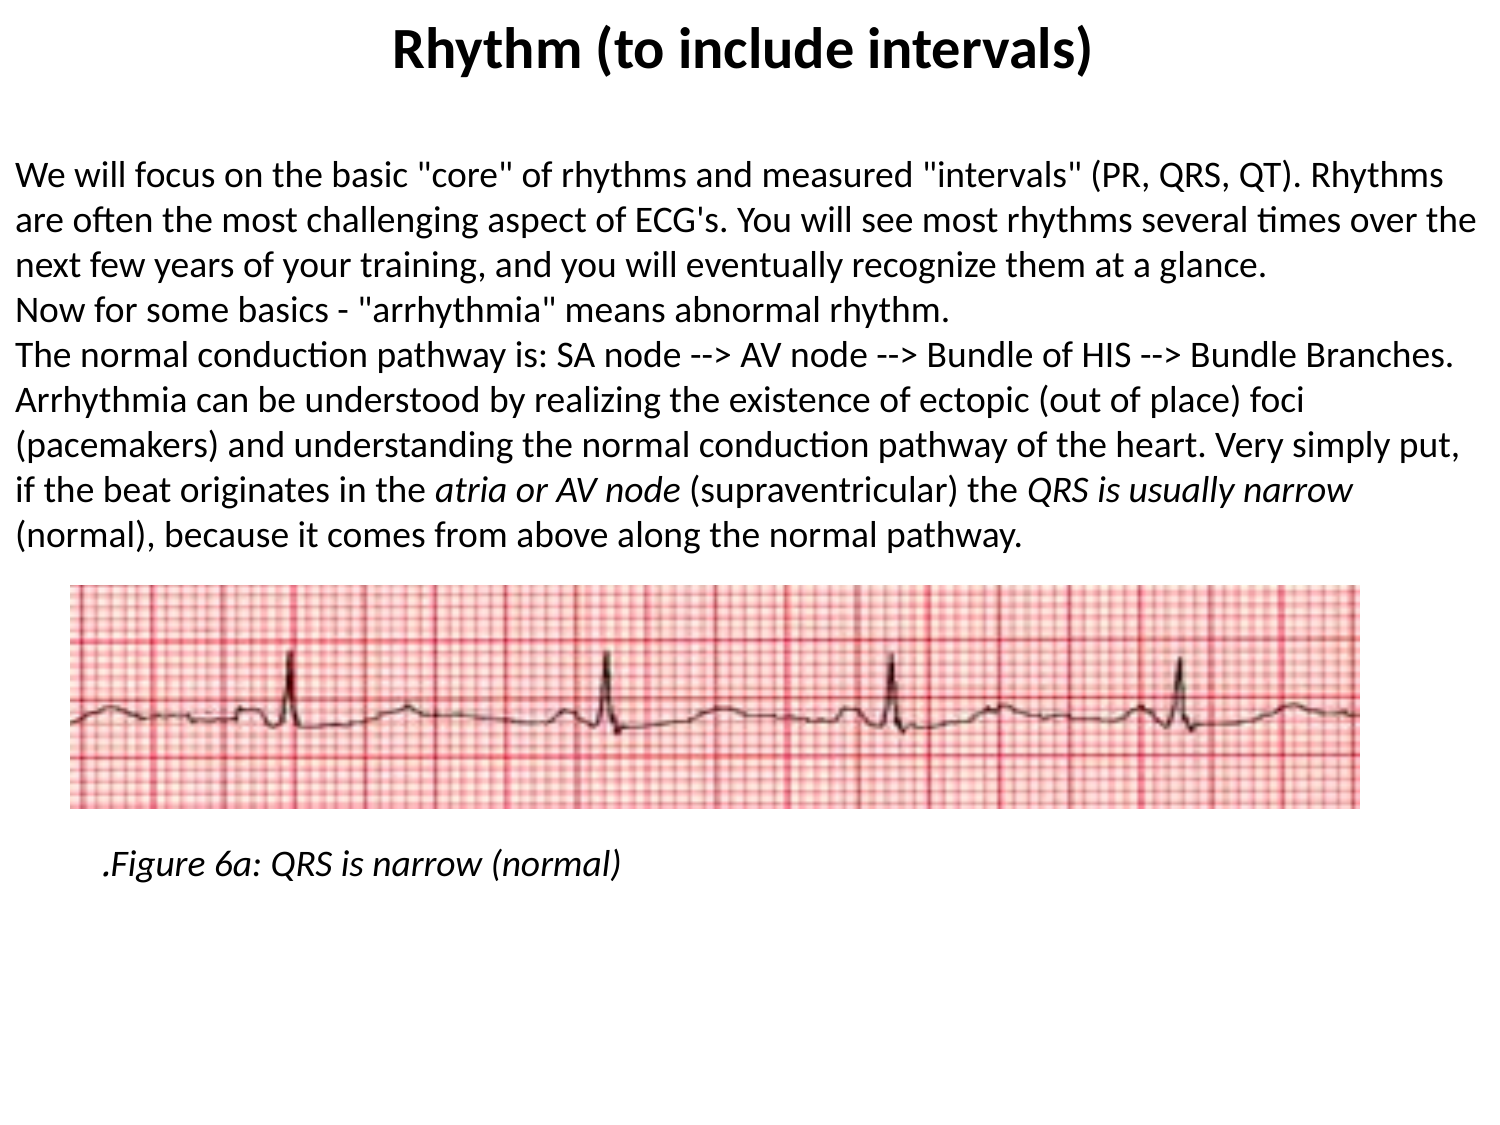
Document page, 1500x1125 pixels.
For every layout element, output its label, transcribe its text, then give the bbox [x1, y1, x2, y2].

text_box Figure 6a: QRS is narrow (normal). [70, 831, 637, 892]
text_box Rhythm (to include intervals) We will focus on the basic "core" of rhythms and measured "intervals" (PR, QRS, QT). Rhythms are often the most challenging aspect of ECG's. You will see most rhythms several times over the next few years of your training, and you will eventually recognize them at a glance. Now for some basics - "arrhythmia" means abnormal rhythm. The normal conduction pathway is: SA node --> AV node --> Bundle of HIS --> Bundle Branches. Arrhythmia can be understood by realizing the existence of ectopic (out of place) foci (pacemakers) and understanding the normal conduction pathway of the heart. Very simply put, if the beat originates in the atria or AV node (supraventricular) the QRS is usually narrow (normal), because it comes from above along the normal pathway. [0, 2, 1500, 563]
picture [70, 585, 1360, 809]
